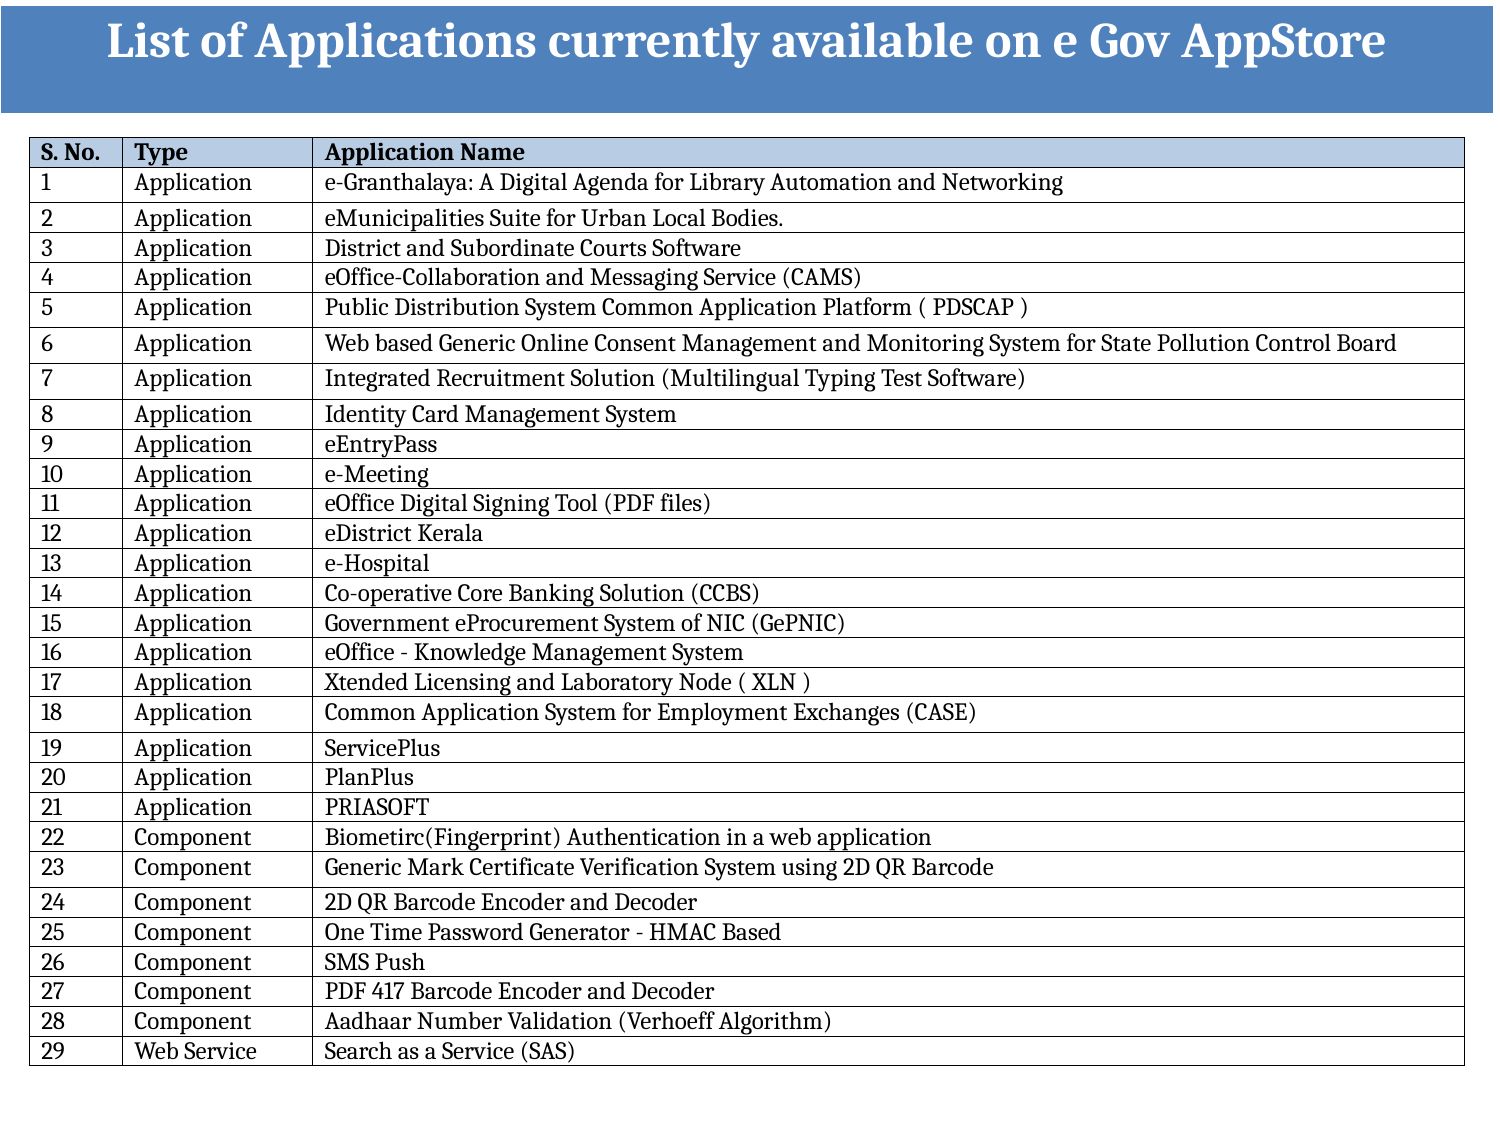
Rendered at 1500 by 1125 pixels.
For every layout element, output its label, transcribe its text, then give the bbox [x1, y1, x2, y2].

table_cell Component [123, 918, 312, 946]
table_cell 24 [30, 888, 122, 917]
table_header List of Applications currently available on e Gov AppStore [1, 6, 1493, 113]
table_cell One Time Password Generator - HMAC Based [313, 918, 1464, 946]
table_cell 18 [30, 697, 122, 732]
table_cell Component [123, 977, 312, 1006]
table_cell 27 [30, 977, 122, 1006]
table_cell eOffice-Collaboration and Messaging Service (CAMS) [313, 263, 1464, 292]
table_cell 8 [30, 400, 122, 429]
table_cell 12 [30, 519, 122, 548]
table_cell Application [123, 233, 312, 262]
table_cell 1 [30, 168, 122, 202]
table_cell 2 [30, 203, 122, 232]
table_cell 19 [30, 733, 122, 762]
table_cell 29 [30, 1037, 122, 1065]
table_cell 11 [30, 489, 122, 518]
table_cell Co-operative Core Banking Solution (CCBS) [313, 578, 1464, 607]
table_header Type [123, 138, 312, 167]
table_cell Government eProcurement System of NIC (GePNIC) [313, 608, 1464, 637]
table_cell eOffice - Knowledge Management System [313, 638, 1464, 667]
table_cell PDF 417 Barcode Encoder and Decoder [313, 977, 1464, 1006]
table_cell 20 [30, 763, 122, 792]
table_cell Application [123, 328, 312, 363]
table_cell Application [123, 459, 312, 488]
table_cell Application [123, 549, 312, 577]
table_cell Application [123, 430, 312, 458]
table_cell Application [123, 668, 312, 696]
table_cell SMS Push [313, 947, 1464, 976]
table_cell ServicePlus [313, 733, 1464, 762]
table_cell 14 [30, 578, 122, 607]
table_cell e-Hospital [313, 549, 1464, 577]
table_cell Application [123, 763, 312, 792]
table_cell 15 [30, 608, 122, 637]
table_cell Component [123, 947, 312, 976]
table_cell 7 [30, 364, 122, 399]
table_cell Application [123, 364, 312, 399]
table_cell Application [123, 168, 312, 202]
table_cell Component [123, 852, 312, 887]
table_cell 17 [30, 668, 122, 696]
table_cell Public Distribution System Common Application Platform ( PDSCAP ) [313, 293, 1464, 327]
table_cell Application [123, 489, 312, 518]
table_cell Application [123, 697, 312, 732]
table_cell 10 [30, 459, 122, 488]
table_cell 23 [30, 852, 122, 887]
table_cell Xtended Licensing and Laboratory Node ( XLN ) [313, 668, 1464, 696]
table_cell PRIASOFT [313, 793, 1464, 821]
table_cell Component [123, 888, 312, 917]
table_cell Application [123, 608, 312, 637]
table_cell Application [123, 400, 312, 429]
table_cell Component [123, 822, 312, 851]
table_cell eOffice Digital Signing Tool (PDF files) [313, 489, 1464, 518]
table_cell Application [123, 203, 312, 232]
table_cell Application [123, 793, 312, 821]
table_cell e-Granthalaya: A Digital Agenda for Library Automation and Networking [313, 168, 1464, 202]
table_cell Integrated Recruitment Solution (Multilingual Typing Test Software) [313, 364, 1464, 399]
table_cell eDistrict Kerala [313, 519, 1464, 548]
table_cell Identity Card Management System [313, 400, 1464, 429]
table_cell Common Application System for Employment Exchanges (CASE) [313, 697, 1464, 732]
table_cell Application [123, 733, 312, 762]
table_cell 6 [30, 328, 122, 363]
table_cell Application [123, 578, 312, 607]
table_cell 22 [30, 822, 122, 851]
table_cell Application [123, 638, 312, 667]
table_cell 21 [30, 793, 122, 821]
table_cell District and Subordinate Courts Software [313, 233, 1464, 262]
table_cell 5 [30, 293, 122, 327]
table_cell 2D QR Barcode Encoder and Decoder [313, 888, 1464, 917]
table_cell 26 [30, 947, 122, 976]
table_cell Generic Mark Certificate Verification System using 2D QR Barcode [313, 852, 1464, 887]
table_cell eEntryPass [313, 430, 1464, 458]
table_cell Aadhaar Number Validation (Verhoeff Algorithm) [313, 1007, 1464, 1036]
table_cell Application [123, 293, 312, 327]
table_cell 4 [30, 263, 122, 292]
table_cell 16 [30, 638, 122, 667]
table_cell Biometirc(Fingerprint) Authentication in a web application [313, 822, 1464, 851]
table_cell Web Service [123, 1037, 312, 1065]
table_cell 3 [30, 233, 122, 262]
table_cell Web based Generic Online Consent Management and Monitoring System for State Pollution Control Board [313, 328, 1464, 363]
table_cell 28 [30, 1007, 122, 1036]
table_cell 13 [30, 549, 122, 577]
table_header S. No. [30, 138, 122, 167]
table_cell 9 [30, 430, 122, 458]
table_cell Application [123, 519, 312, 548]
table_cell e-Meeting [313, 459, 1464, 488]
table_cell Search as a Service (SAS) [313, 1037, 1464, 1065]
table_cell PlanPlus [313, 763, 1464, 792]
table_header Application Name [313, 138, 1464, 167]
table_cell eMunicipalities Suite for Urban Local Bodies. [313, 203, 1464, 232]
table_cell Component [123, 1007, 312, 1036]
table_cell 25 [30, 918, 122, 946]
table_cell Application [123, 263, 312, 292]
